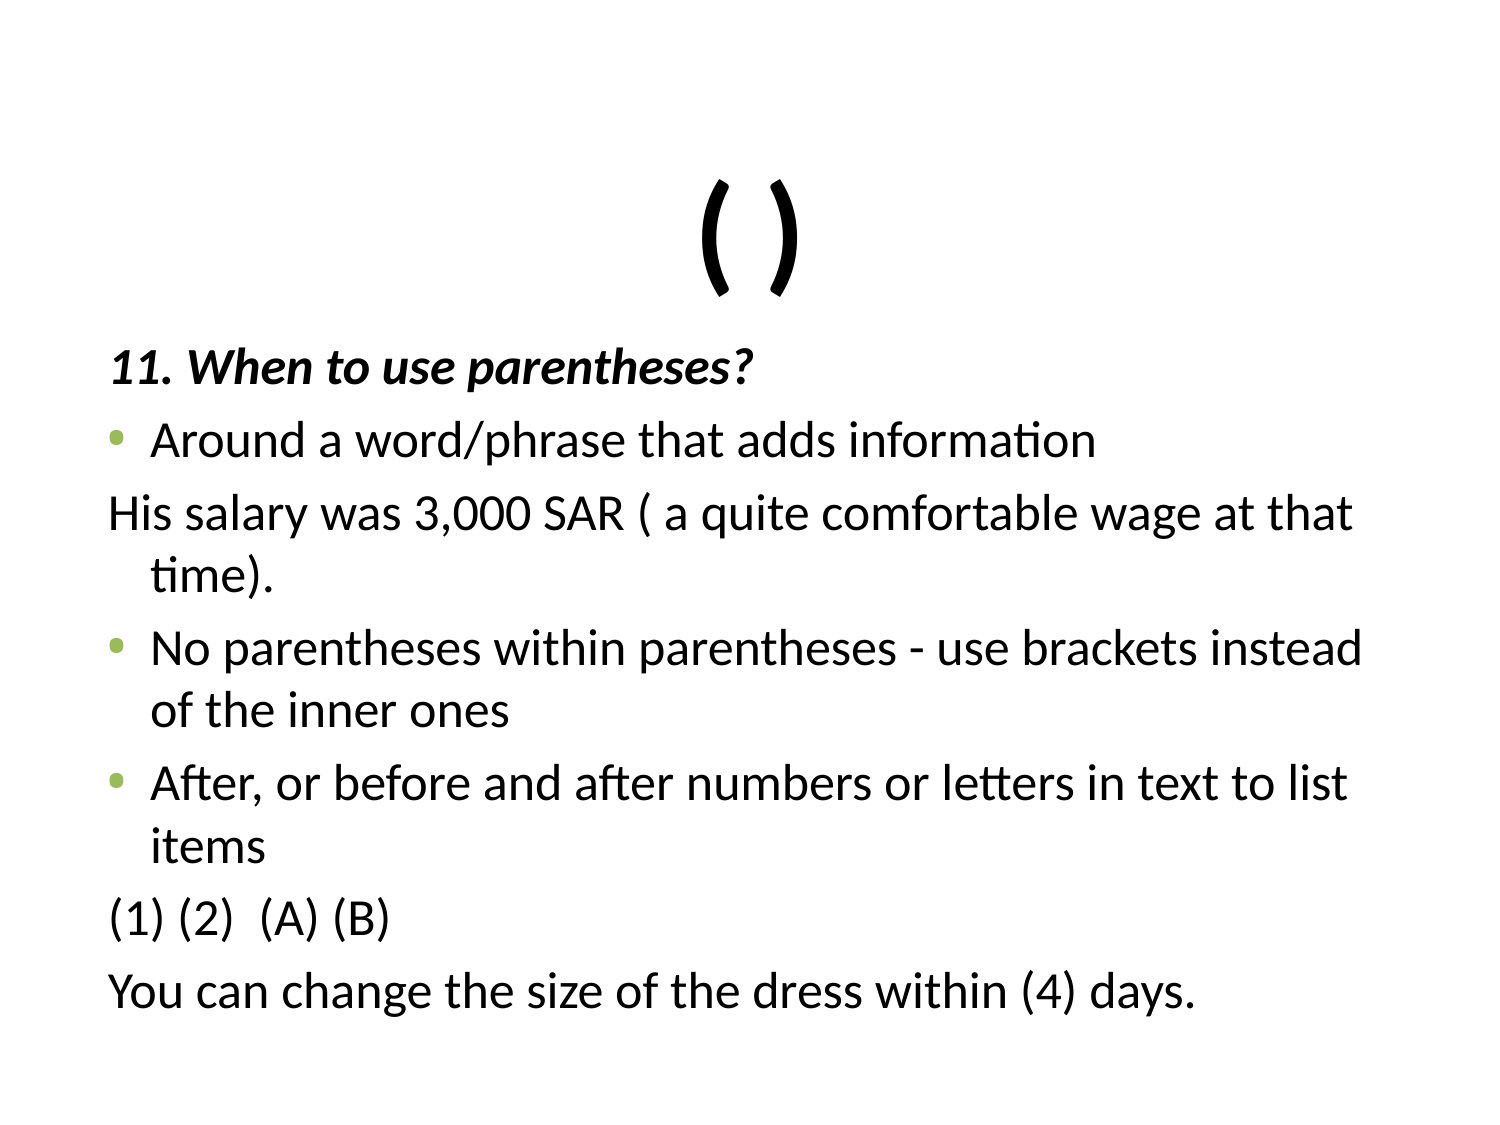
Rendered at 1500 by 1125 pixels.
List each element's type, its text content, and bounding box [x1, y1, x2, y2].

title ( ) [75, 137, 1425, 313]
list 11. When to use parentheses? Around a word/phrase that adds information His salary was 3,000 SAR ( a quite comfortable wage at that time). No parentheses within parentheses - use brackets instead of the inner ones After, or before and after numbers or letters in text to list items (1) (2) (A) (B) You can change the size of the dress within (4) days. [75, 324, 1425, 1035]
